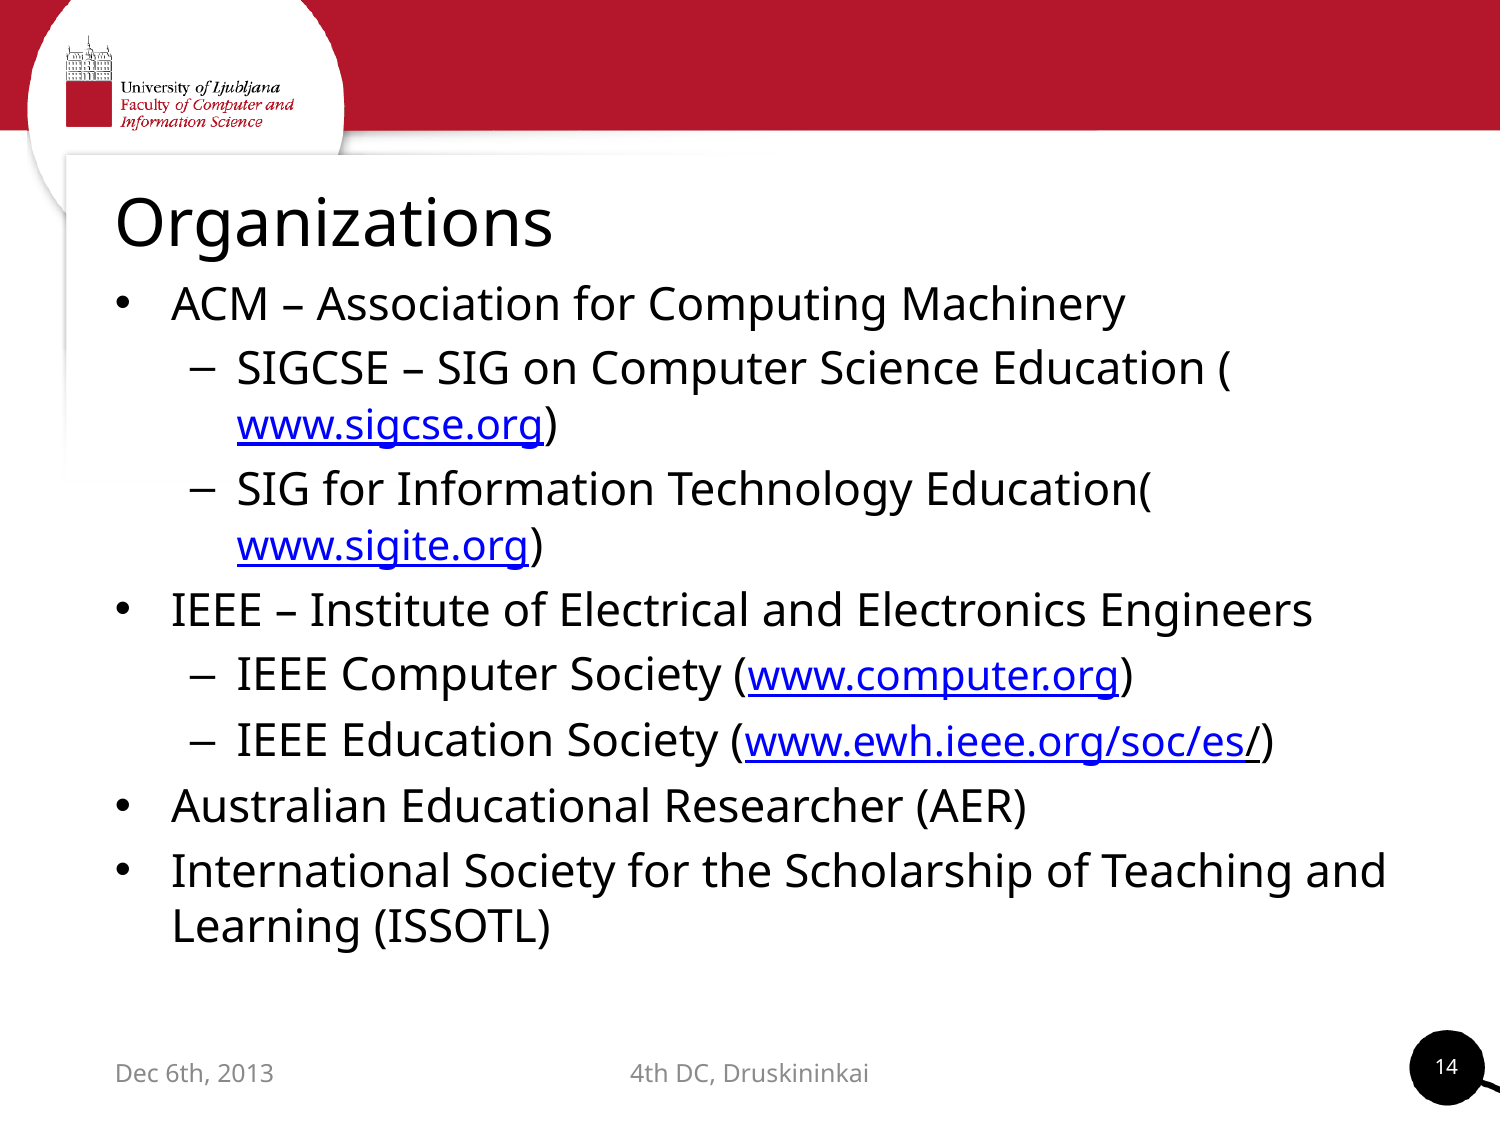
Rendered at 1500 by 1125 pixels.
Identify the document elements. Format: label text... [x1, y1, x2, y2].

slide_number 14 [1404, 1034, 1488, 1101]
list ACM – Association for Computing Machinery SIGCSE – SIG on Computer Science Education (www.sigcse.org) SIG for Information Technology Education(www.sigite.org) IEEE – Institute of Electrical and Electronics Engineers IEEE Computer Society (www.computer.org) IEEE Education Society (www.ewh.ieee.org/soc/es/) Australian Educational Researcher (AER) International Society for the Scholarship of Teaching and Learning (ISSOTL) [99, 266, 1405, 1016]
title Organizations [99, 154, 1405, 266]
picture [0, 0, 1500, 1125]
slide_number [99, 1042, 450, 1103]
footer 4th DC, Druskininkai [512, 1042, 988, 1103]
